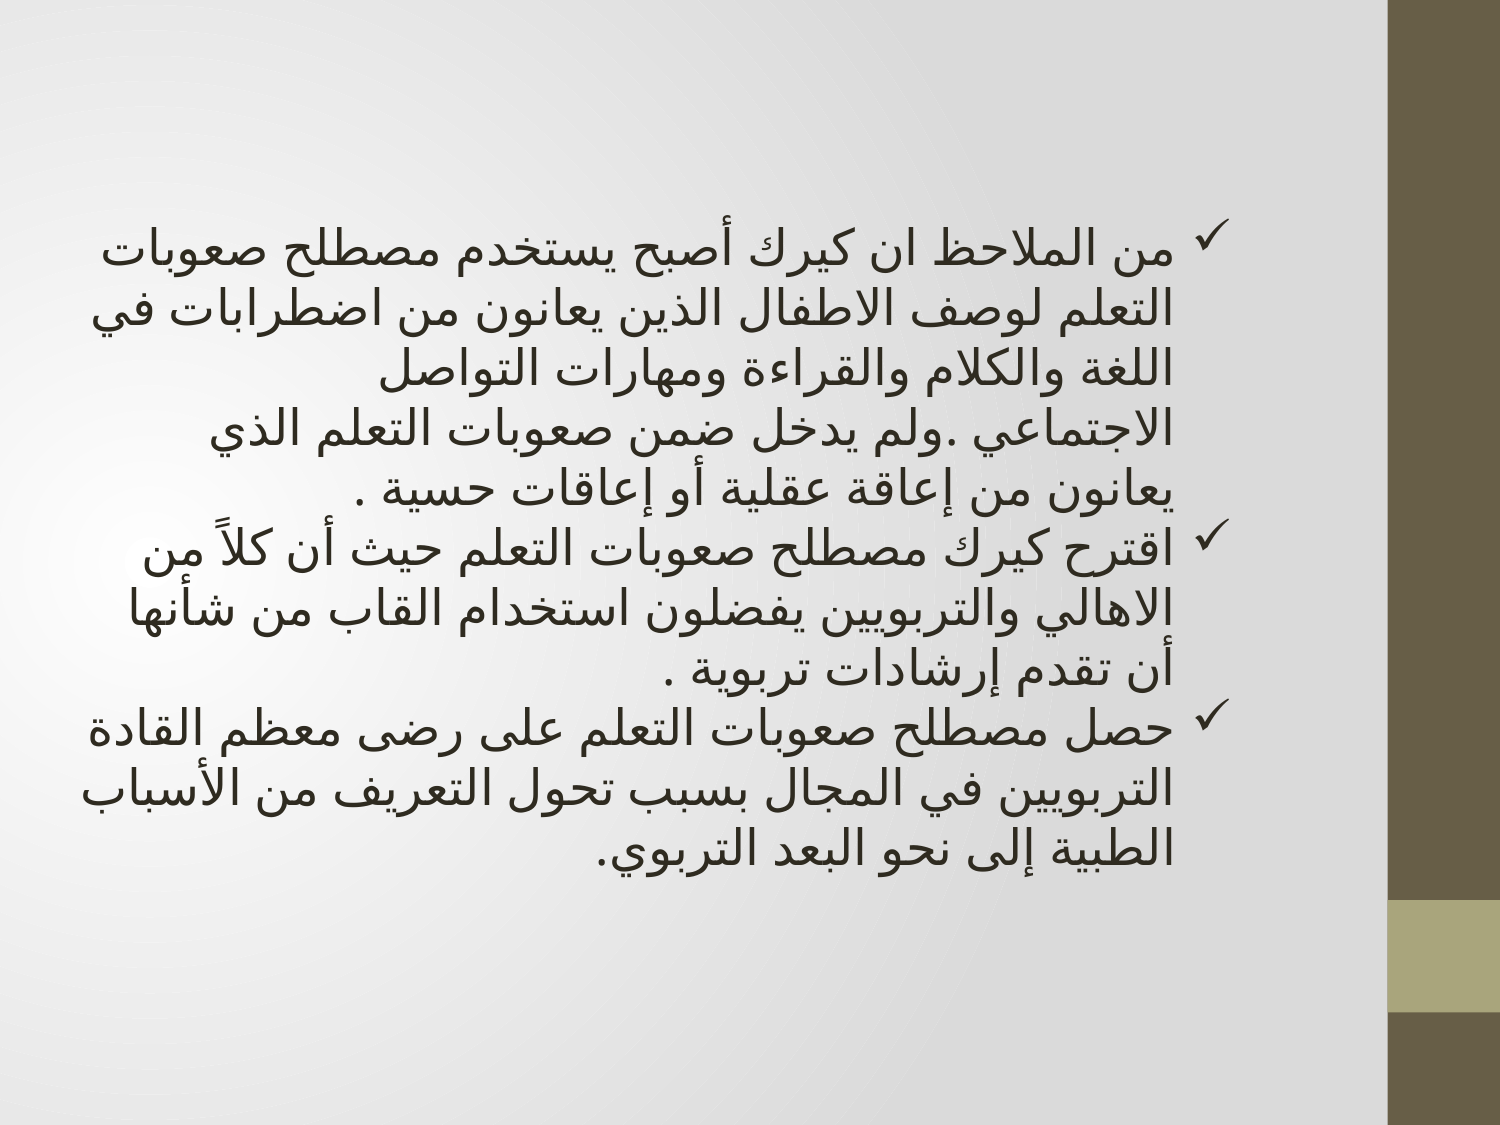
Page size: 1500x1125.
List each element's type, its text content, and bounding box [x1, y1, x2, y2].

text_box من الملاحظ ان كيرك أصبح يستخدم مصطلح صعوبات التعلم لوصف الاطفال الذين يعانون من اضطرابات في اللغة والكلام والقراءة ومهارات التواصل الاجتماعي .ولم يدخل ضمن صعوبات التعلم الذي يعانون من إعاقة عقلية أو إعاقات حسية . اقترح كيرك مصطلح صعوبات التعلم حيث أن كلاً من الاهالي والتربويين يفضلون استخدام القاب من شأنها أن تقدم إرشادات تربوية . حصل مصطلح صعوبات التعلم على رضى معظم القادة التربويين في المجال بسبب تحول التعريف من الأسباب الطبية إلى نحو البعد التربوي. [64, 208, 1248, 943]
